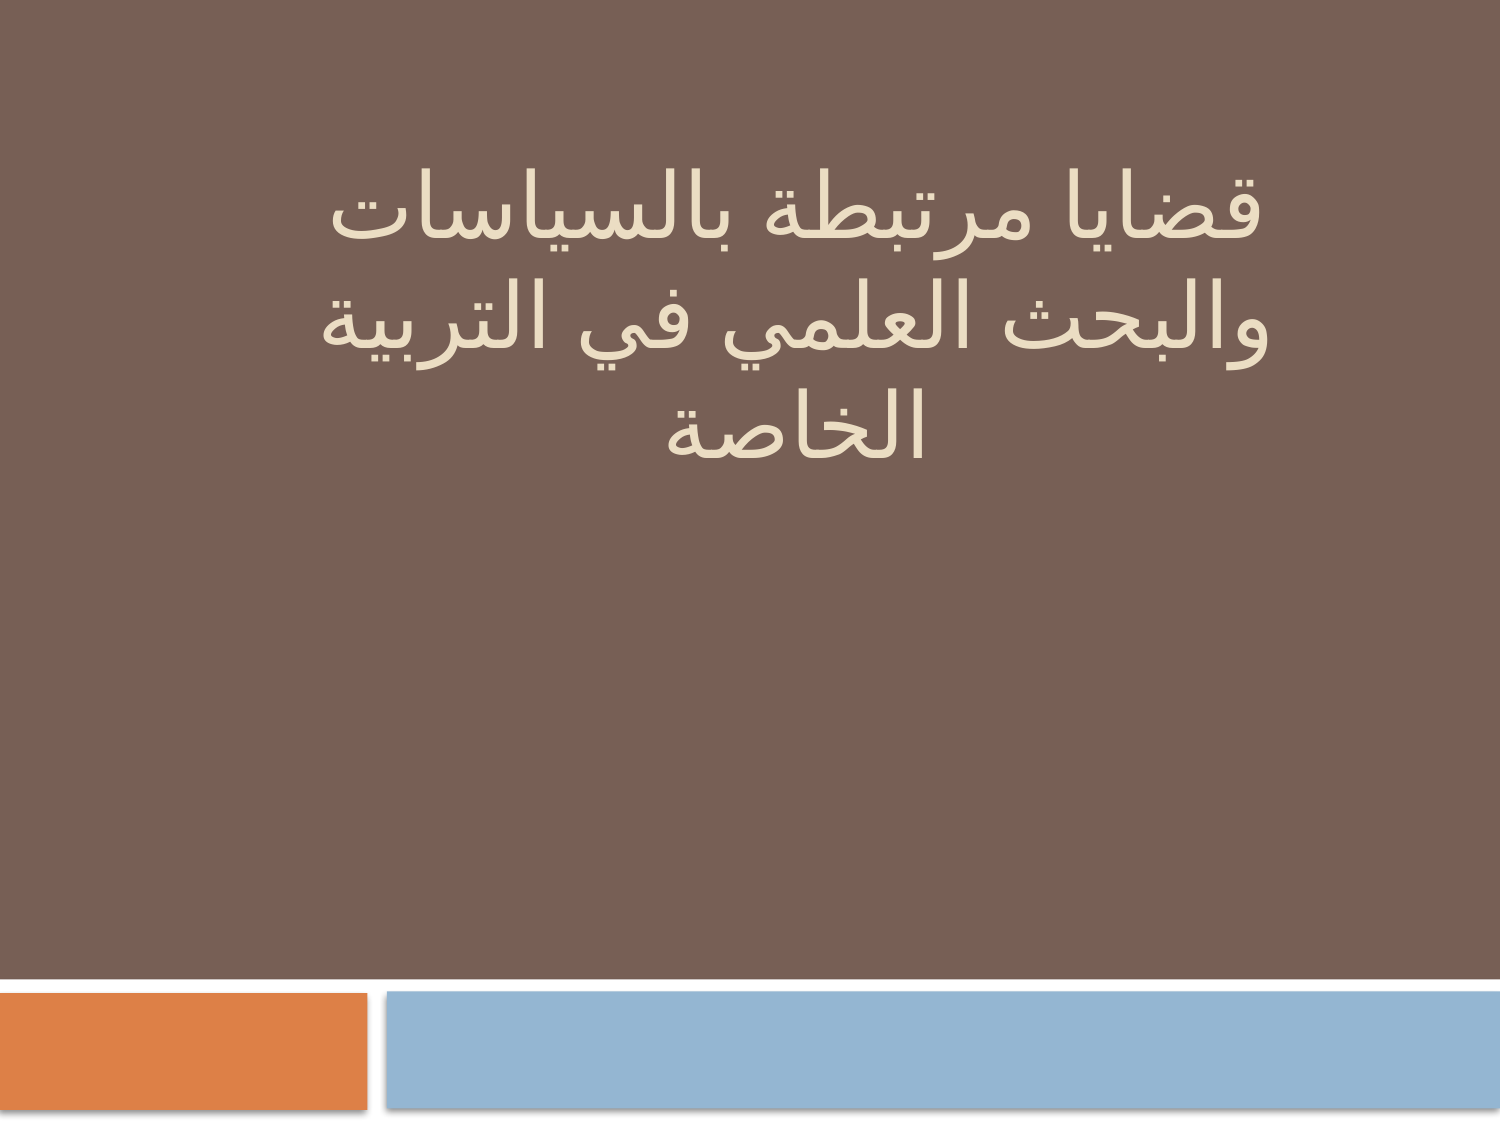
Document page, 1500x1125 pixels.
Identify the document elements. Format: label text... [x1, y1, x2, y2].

title قضايا مرتبطة بالسياسات والبحث العلمي في التربية الخاصة [265, 184, 1329, 485]
